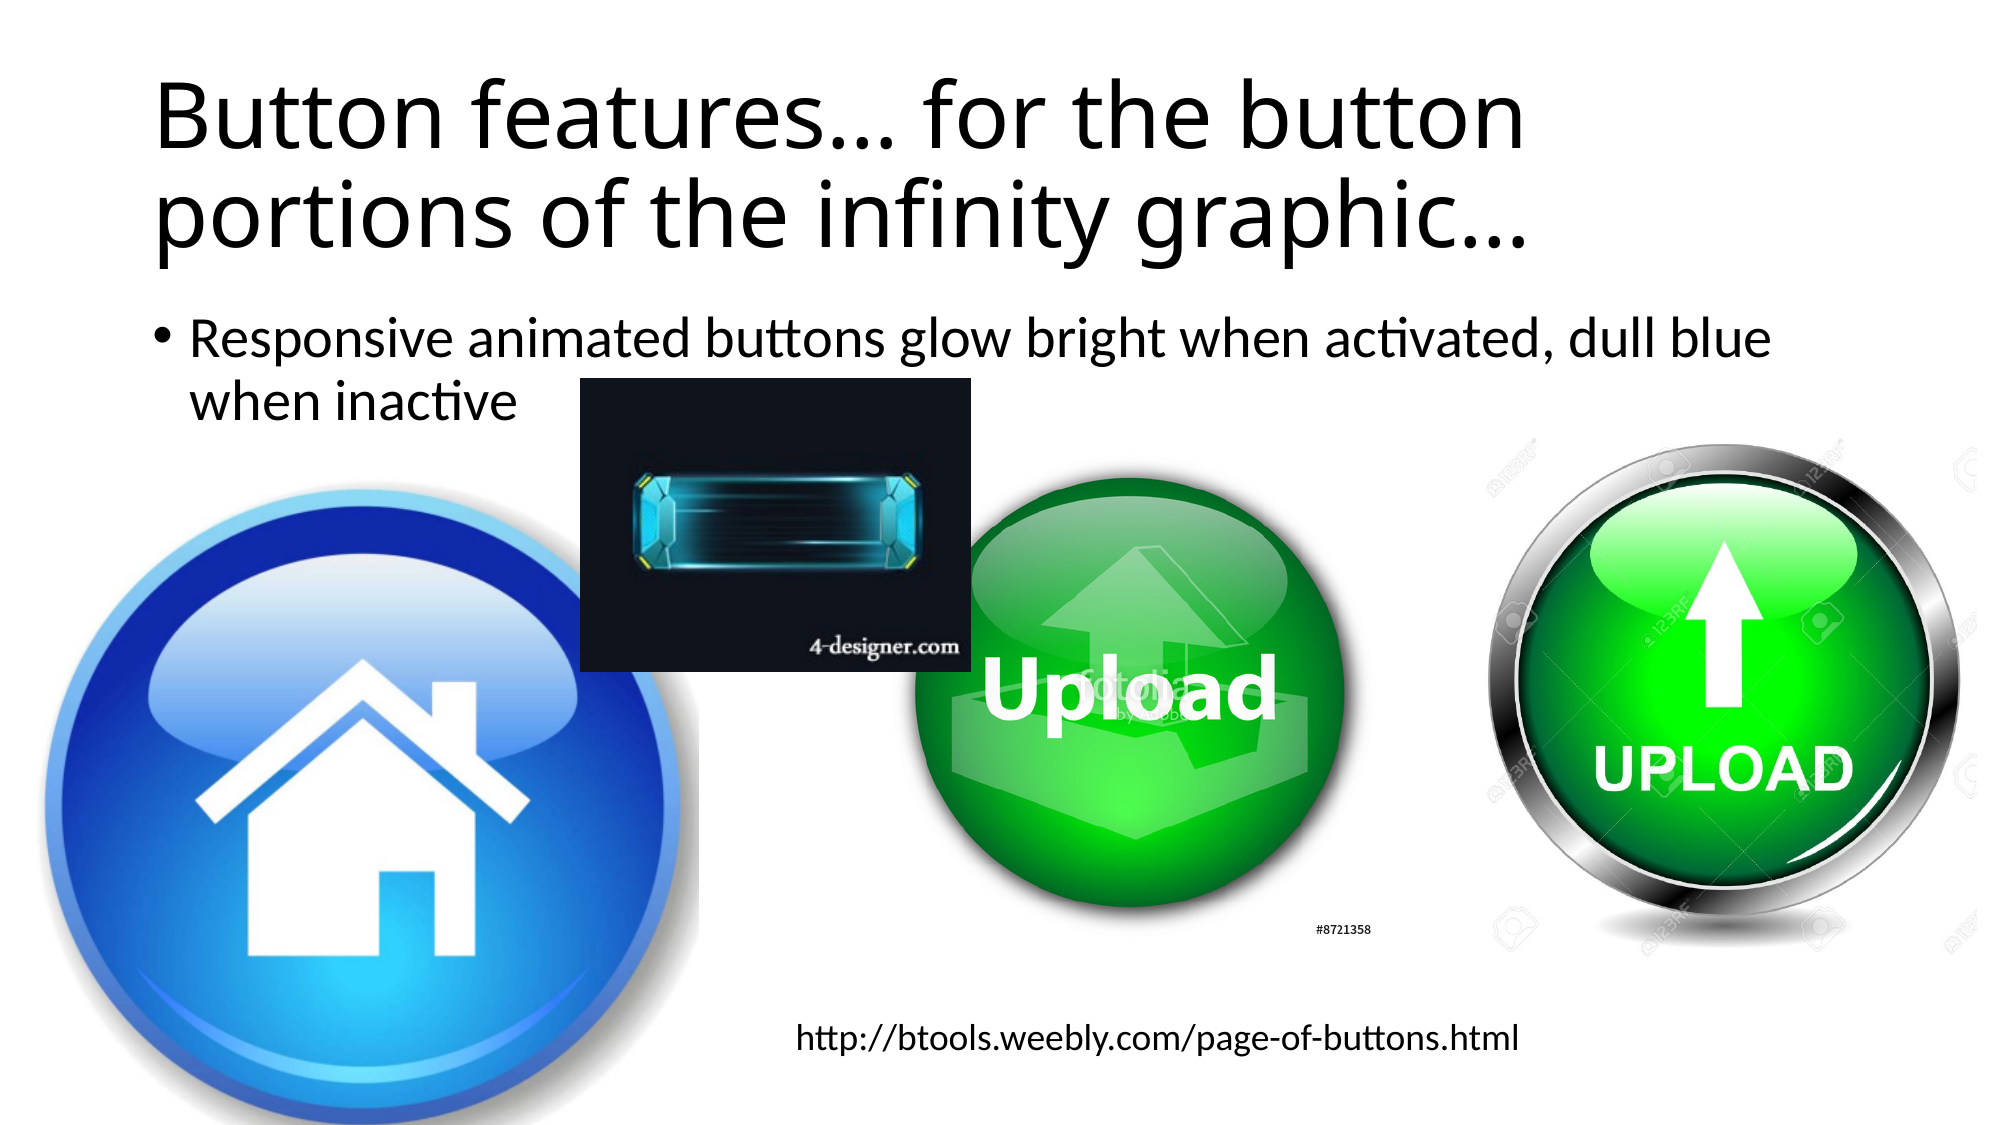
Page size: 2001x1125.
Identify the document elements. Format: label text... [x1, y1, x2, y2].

picture [23, 378, 1376, 1125]
text_box http://btools.weebly.com/page-of-buttons.html [780, 1005, 1536, 1065]
picture [1471, 425, 1977, 967]
list Responsive animated buttons glow bright when activated, dull blue when inactive [137, 299, 1863, 1014]
title Button features… for the button portions of the infinity graphic… [137, 59, 1863, 278]
